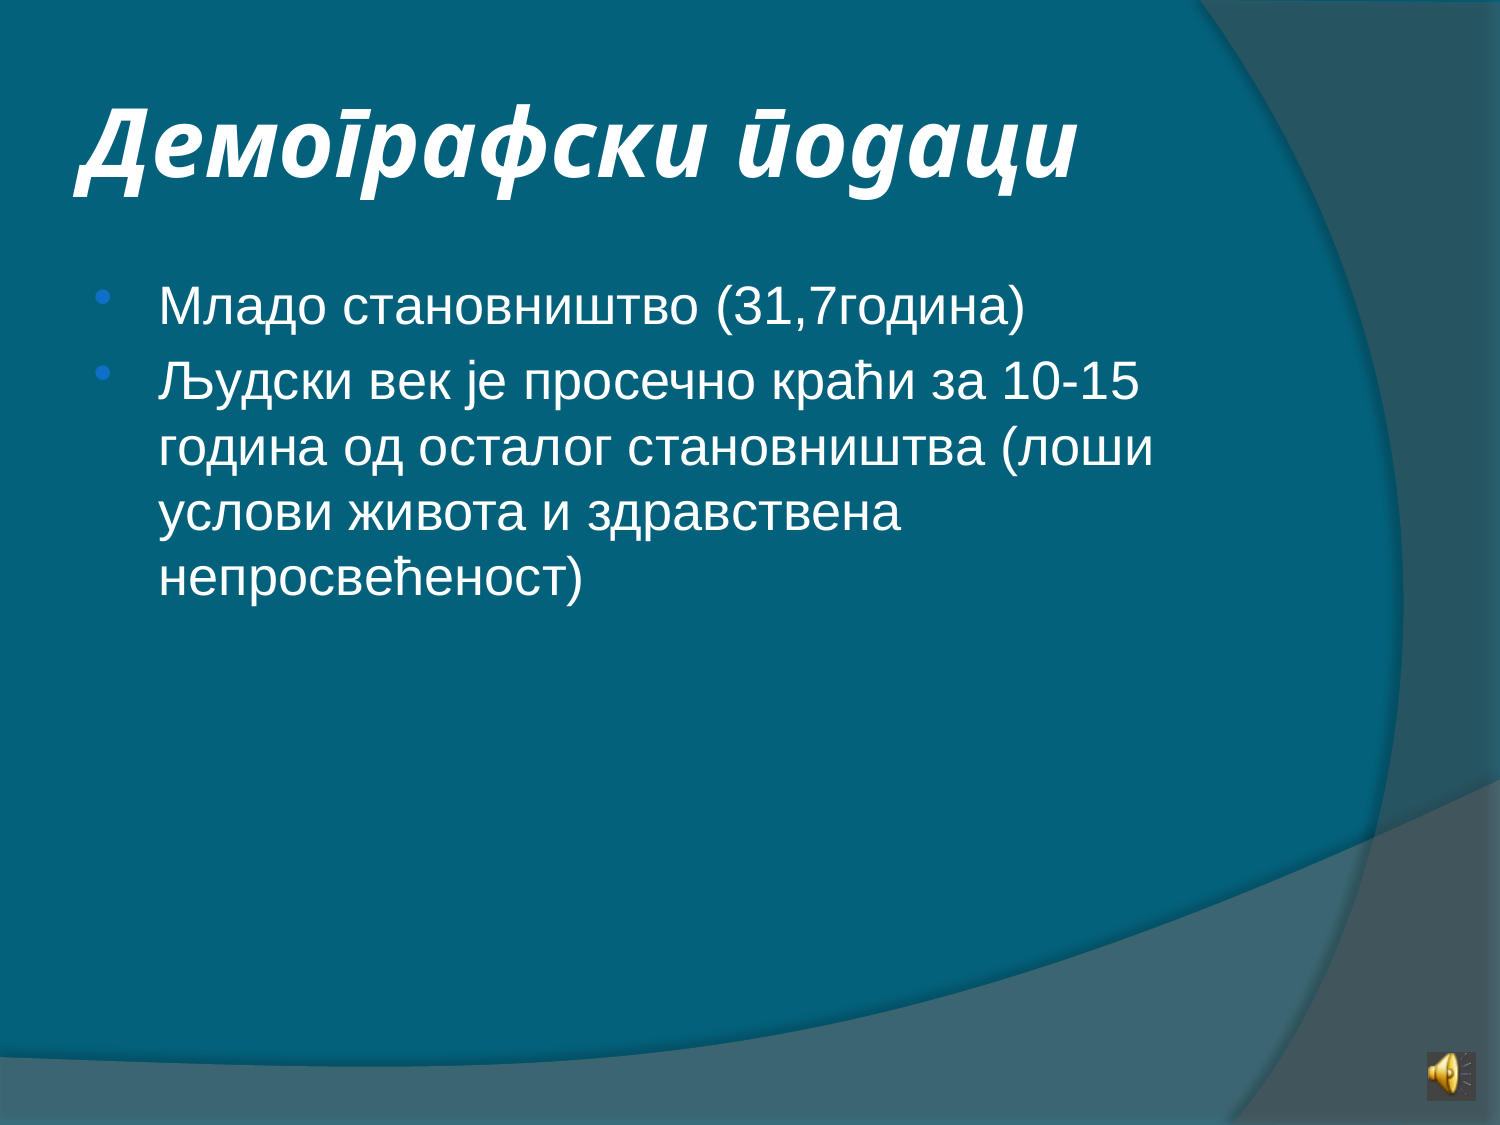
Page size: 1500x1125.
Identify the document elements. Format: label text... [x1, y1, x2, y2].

picture [1426, 1051, 1477, 1102]
list Младо становништво (31,7година) Људски век је просечно краћи за 10-15 година од осталог становништва (лоши услови живота и здравствена непросвећеност) [75, 262, 1300, 1005]
title Демографски подаци [75, 45, 1300, 233]
